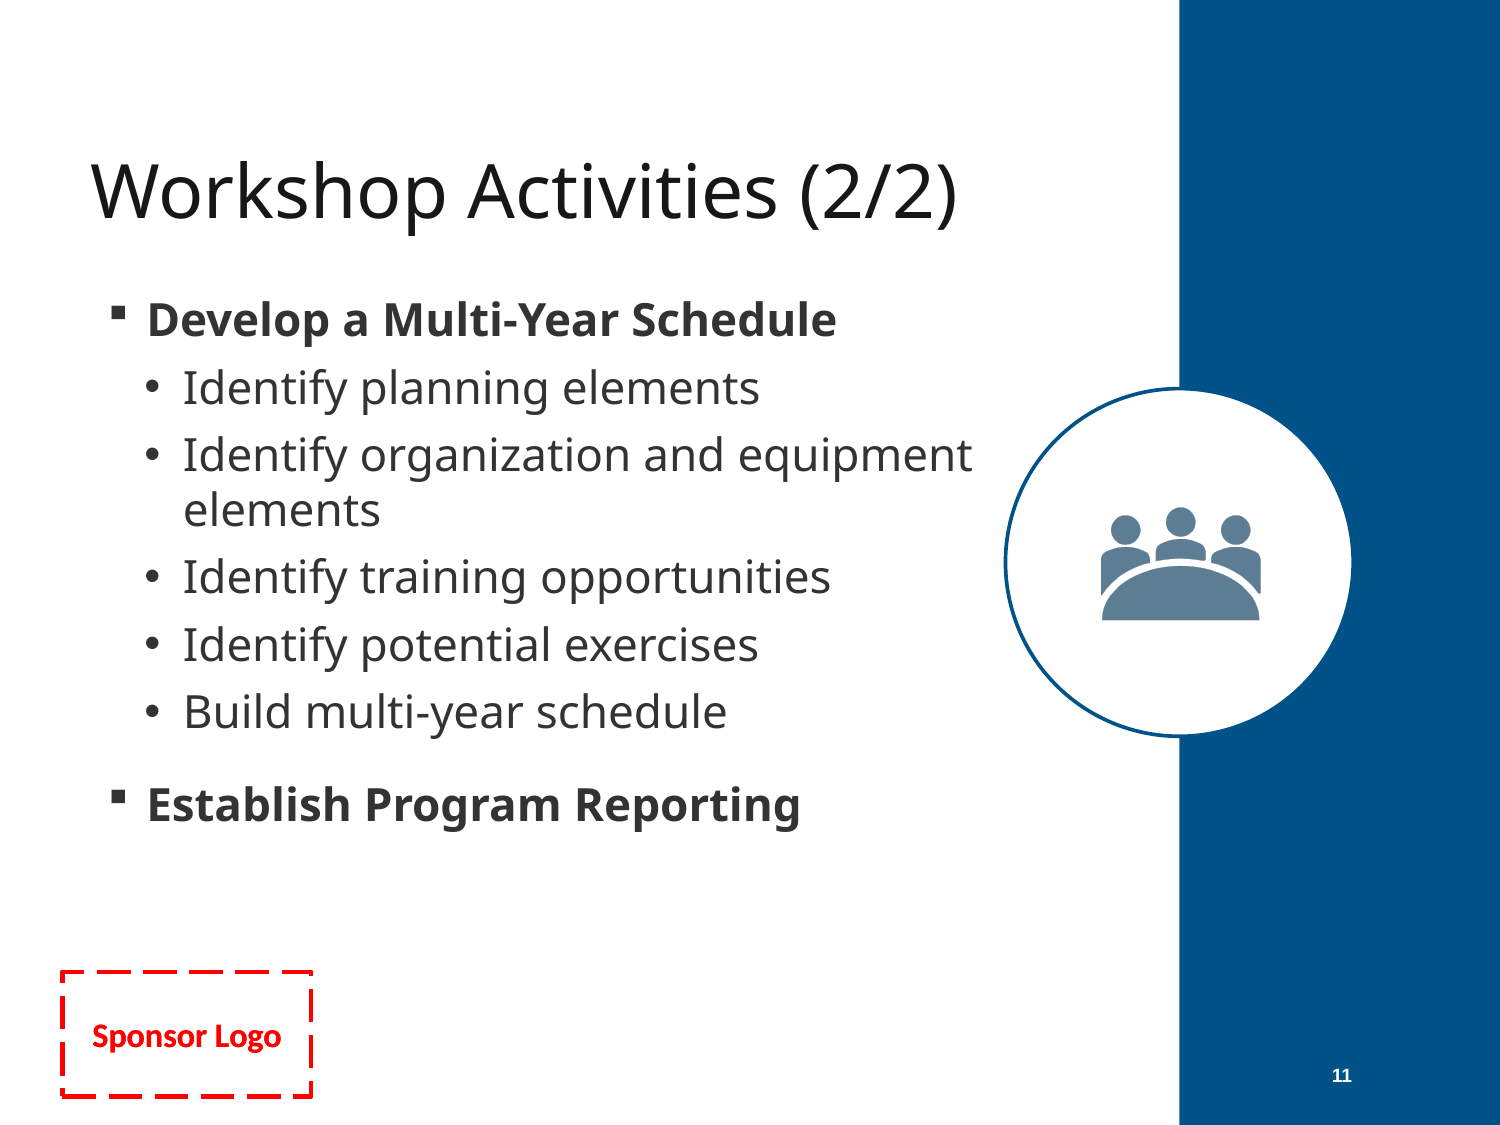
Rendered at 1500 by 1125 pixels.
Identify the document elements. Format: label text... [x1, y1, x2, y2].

list Develop a Multi-Year Schedule Identify planning elements Identify organization and equipment elements Identify training opportunities Identify potential exercises Build multi-year schedule Establish Program Reporting [92, 249, 1033, 872]
text_box [1003, 386, 1356, 739]
picture [1086, 469, 1275, 658]
slide_number 11 [1242, 1052, 1368, 1098]
text_box [1177, 0, 1500, 1125]
title Workshop Activities (2/2) [75, 112, 1177, 276]
